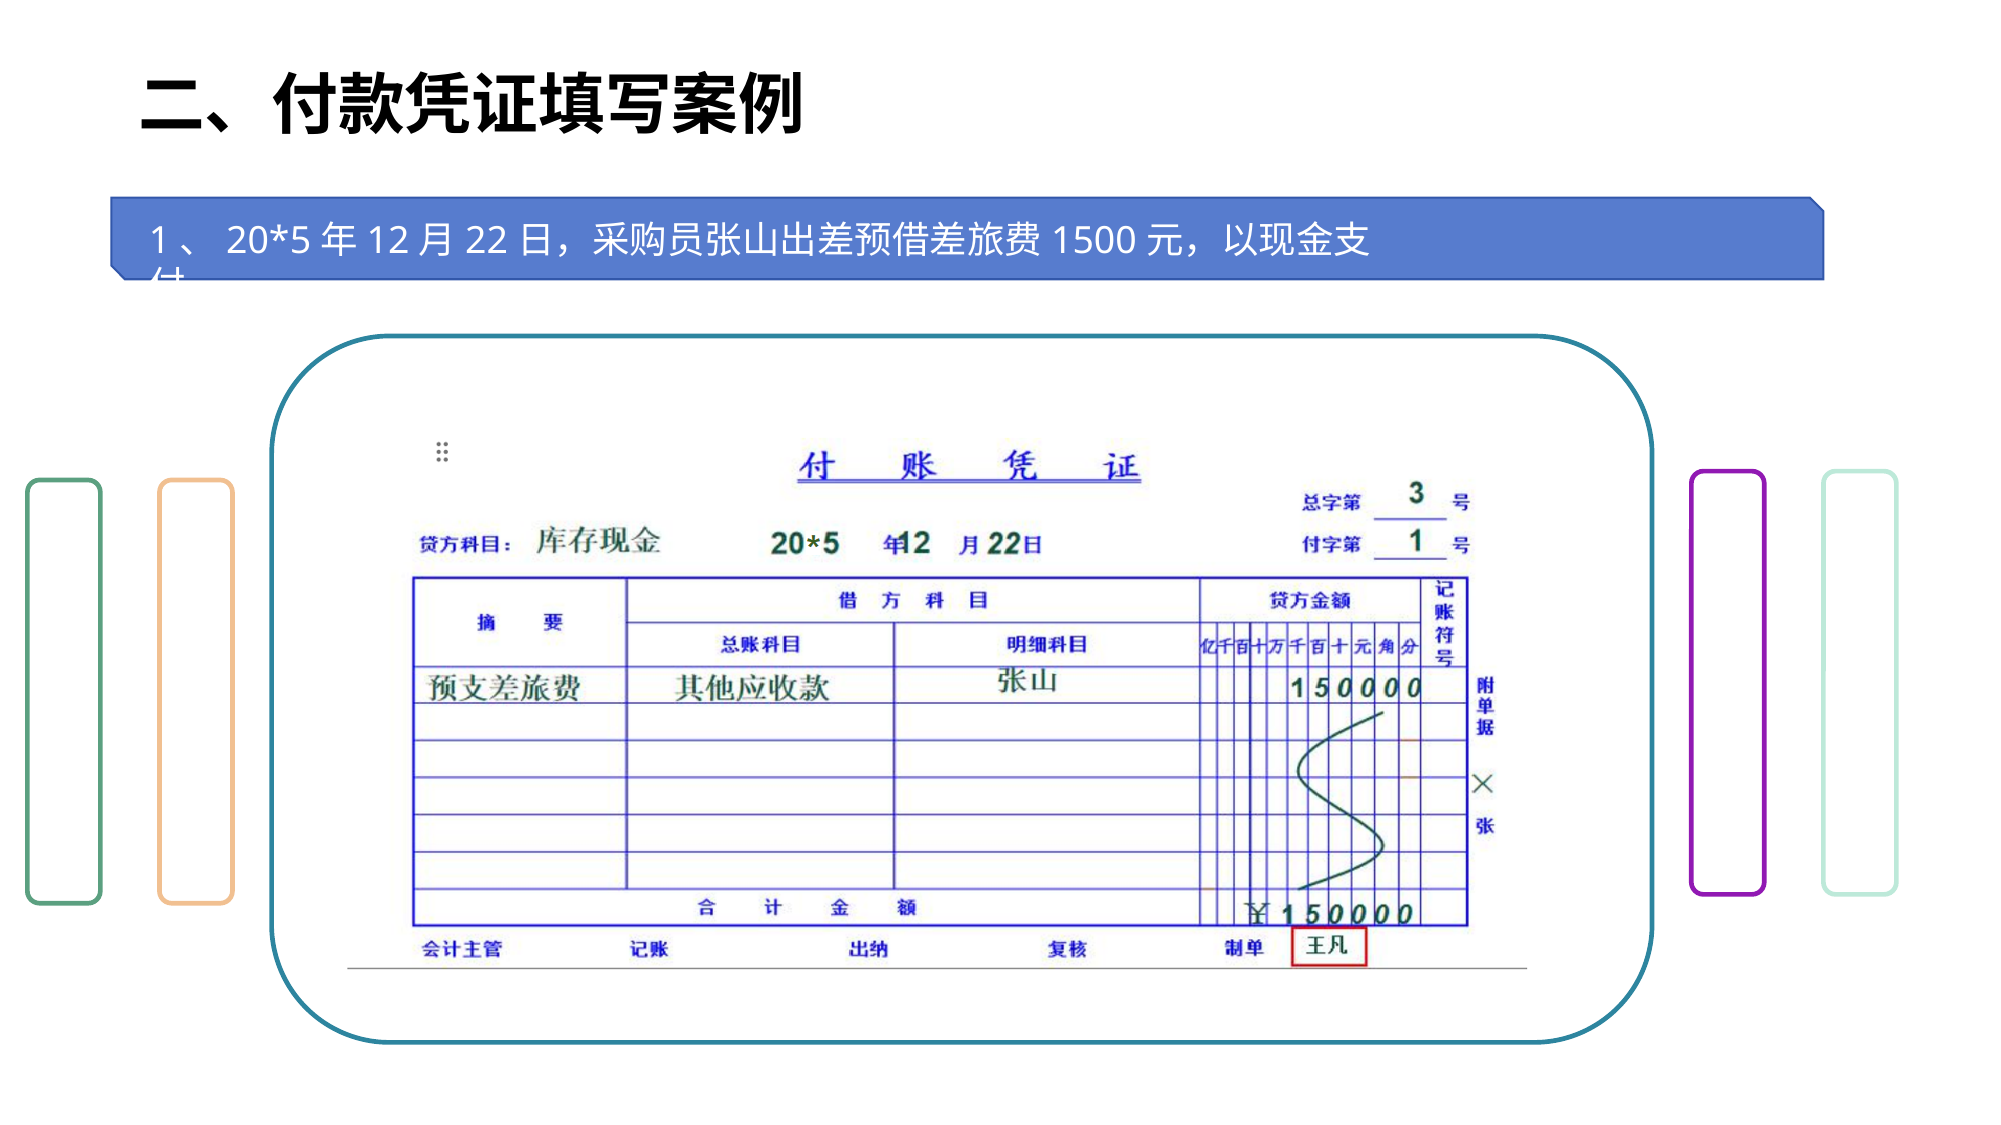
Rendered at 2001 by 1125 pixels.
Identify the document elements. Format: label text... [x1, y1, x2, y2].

text_box [158, 478, 234, 905]
picture [338, 371, 1586, 1012]
text_box 1、20*5年12月22日，采购员张山出差预借差旅费1500元，以现金支付。 [134, 208, 1410, 313]
text_box [26, 478, 102, 905]
text_box 二、付款凭证填写案例 [79, 14, 1914, 269]
text_box [1822, 470, 1898, 896]
text_box [1410, 269, 1825, 281]
text_box [113, 269, 134, 281]
text_box [1690, 470, 1766, 896]
text_box [270, 334, 1654, 1044]
